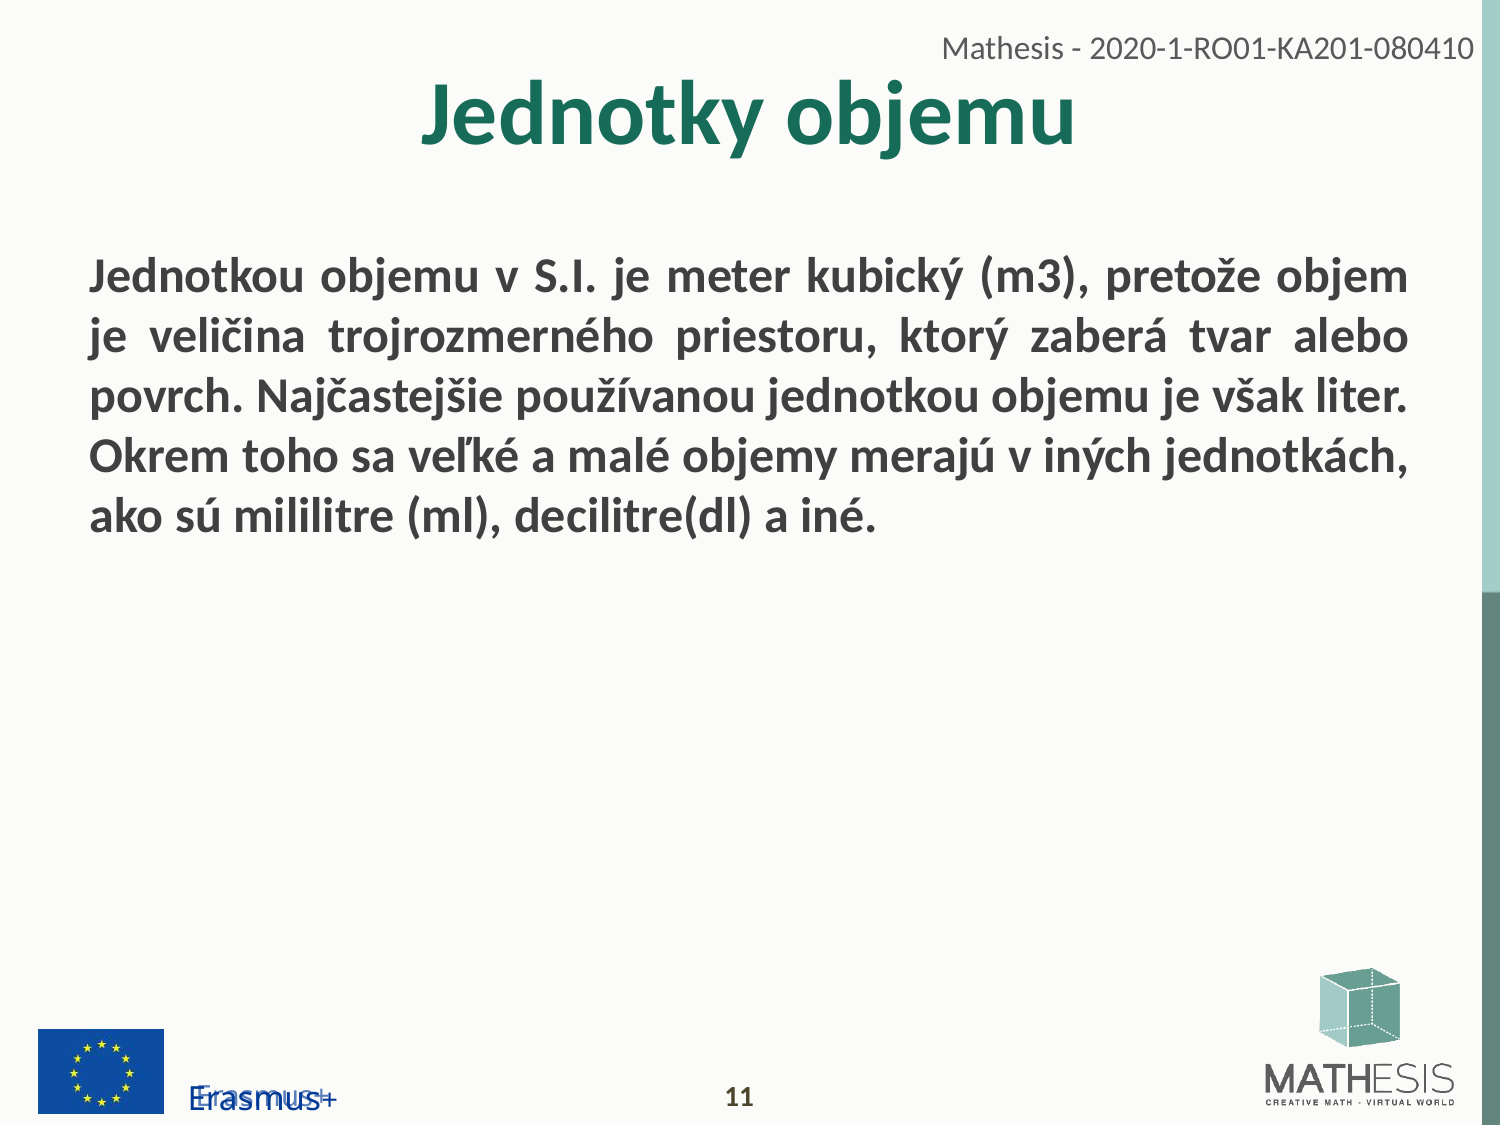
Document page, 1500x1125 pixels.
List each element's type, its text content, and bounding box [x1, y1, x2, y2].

title Jednotky objemu [75, 45, 1425, 233]
picture [38, 1029, 164, 1114]
list Jednotkou objemu v S.I. je meter kubický (m3), pretože objem je veličina trojrozmerného priestoru, ktorý zaberá tvar alebo povrch. Najčastejšie používanou jednotkou objemu je však liter. Okrem toho sa veľké a malé objemy merajú v iných jednotkách, ako sú mililitre (ml), decilitre(dl) a iné. [75, 235, 1425, 978]
